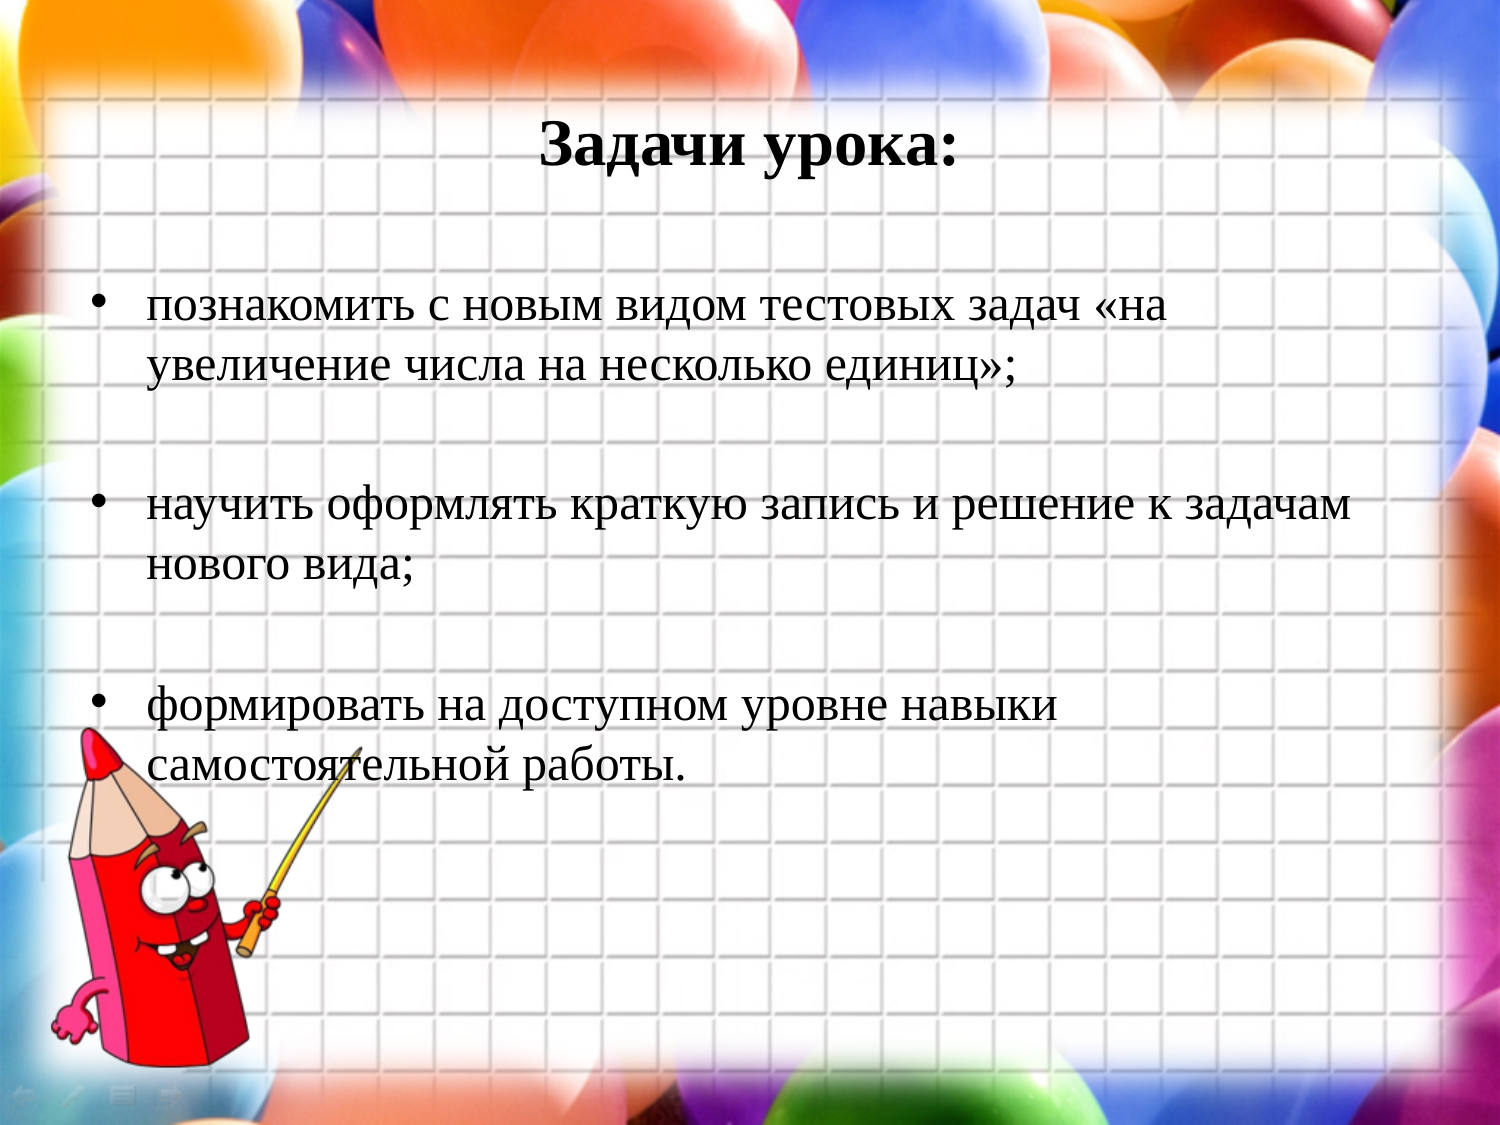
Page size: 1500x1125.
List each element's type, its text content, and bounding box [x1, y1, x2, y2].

title Задачи урока: [75, 45, 1425, 233]
picture [0, 0, 1500, 1125]
list познакомить с новым видом тестовых задач «на увеличение числа на несколько единиц»; научить оформлять краткую запись и решение к задачам нового вида; формировать на доступном уровне навыки самостоятельной работы. [75, 262, 1425, 1005]
